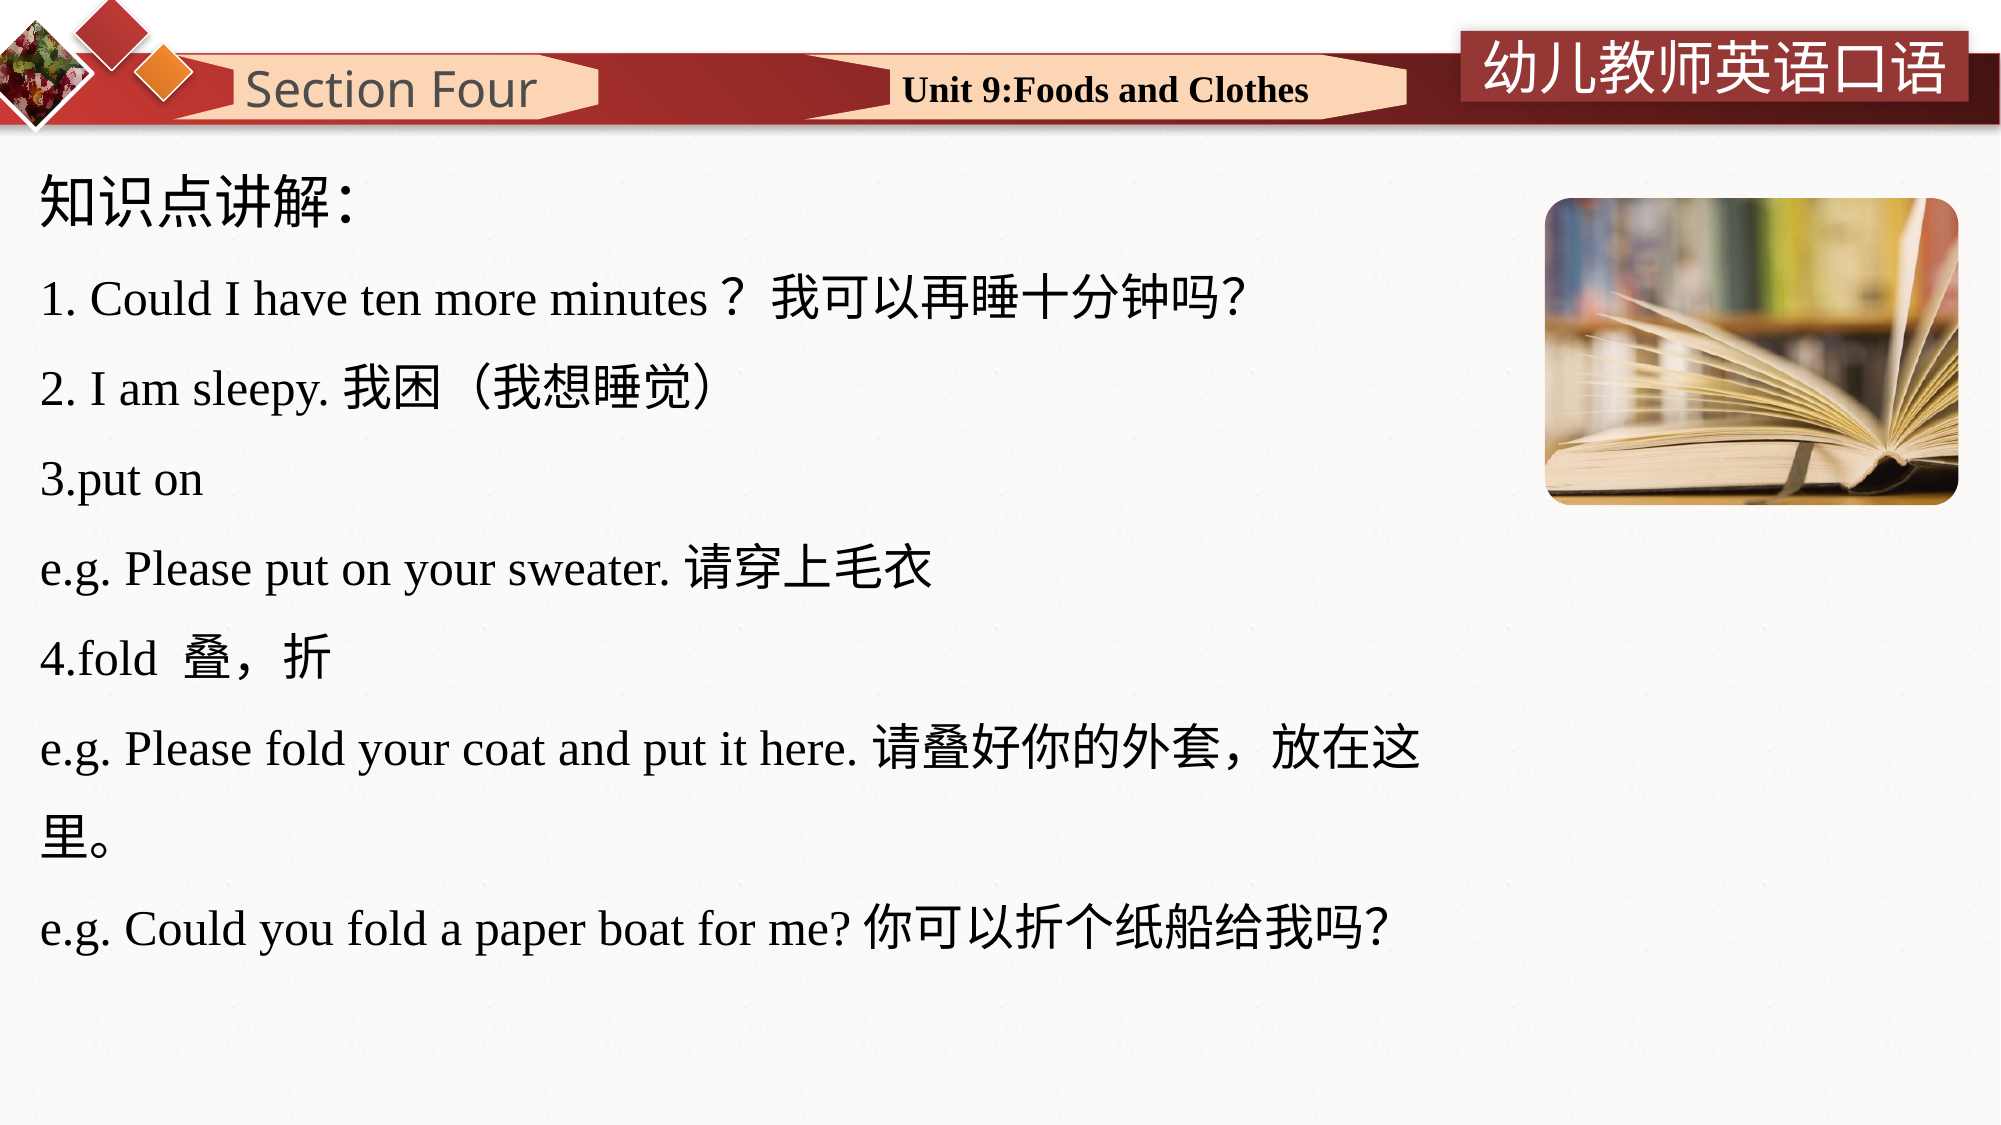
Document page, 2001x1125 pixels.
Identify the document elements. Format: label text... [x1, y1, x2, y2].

text_box Unit 9:Foods and Clothes [802, 52, 1409, 122]
picture [1544, 197, 1959, 506]
text_box 知识点讲解： 1. Could I have ten more minutes？我可以再睡十分钟吗？ 2. I am sleepy.我困（我想睡觉） 3.put on e.g. Please put on your sweater.请穿上毛衣 4.fold 叠，折 e.g. Please fold your coat and put it here.请叠好你的外套，放在这里。 e.g. Could you fold a paper boat for me?你可以折个纸船给我吗？ [24, 157, 1455, 963]
text_box Section Four [171, 52, 601, 122]
picture [0, 21, 88, 126]
